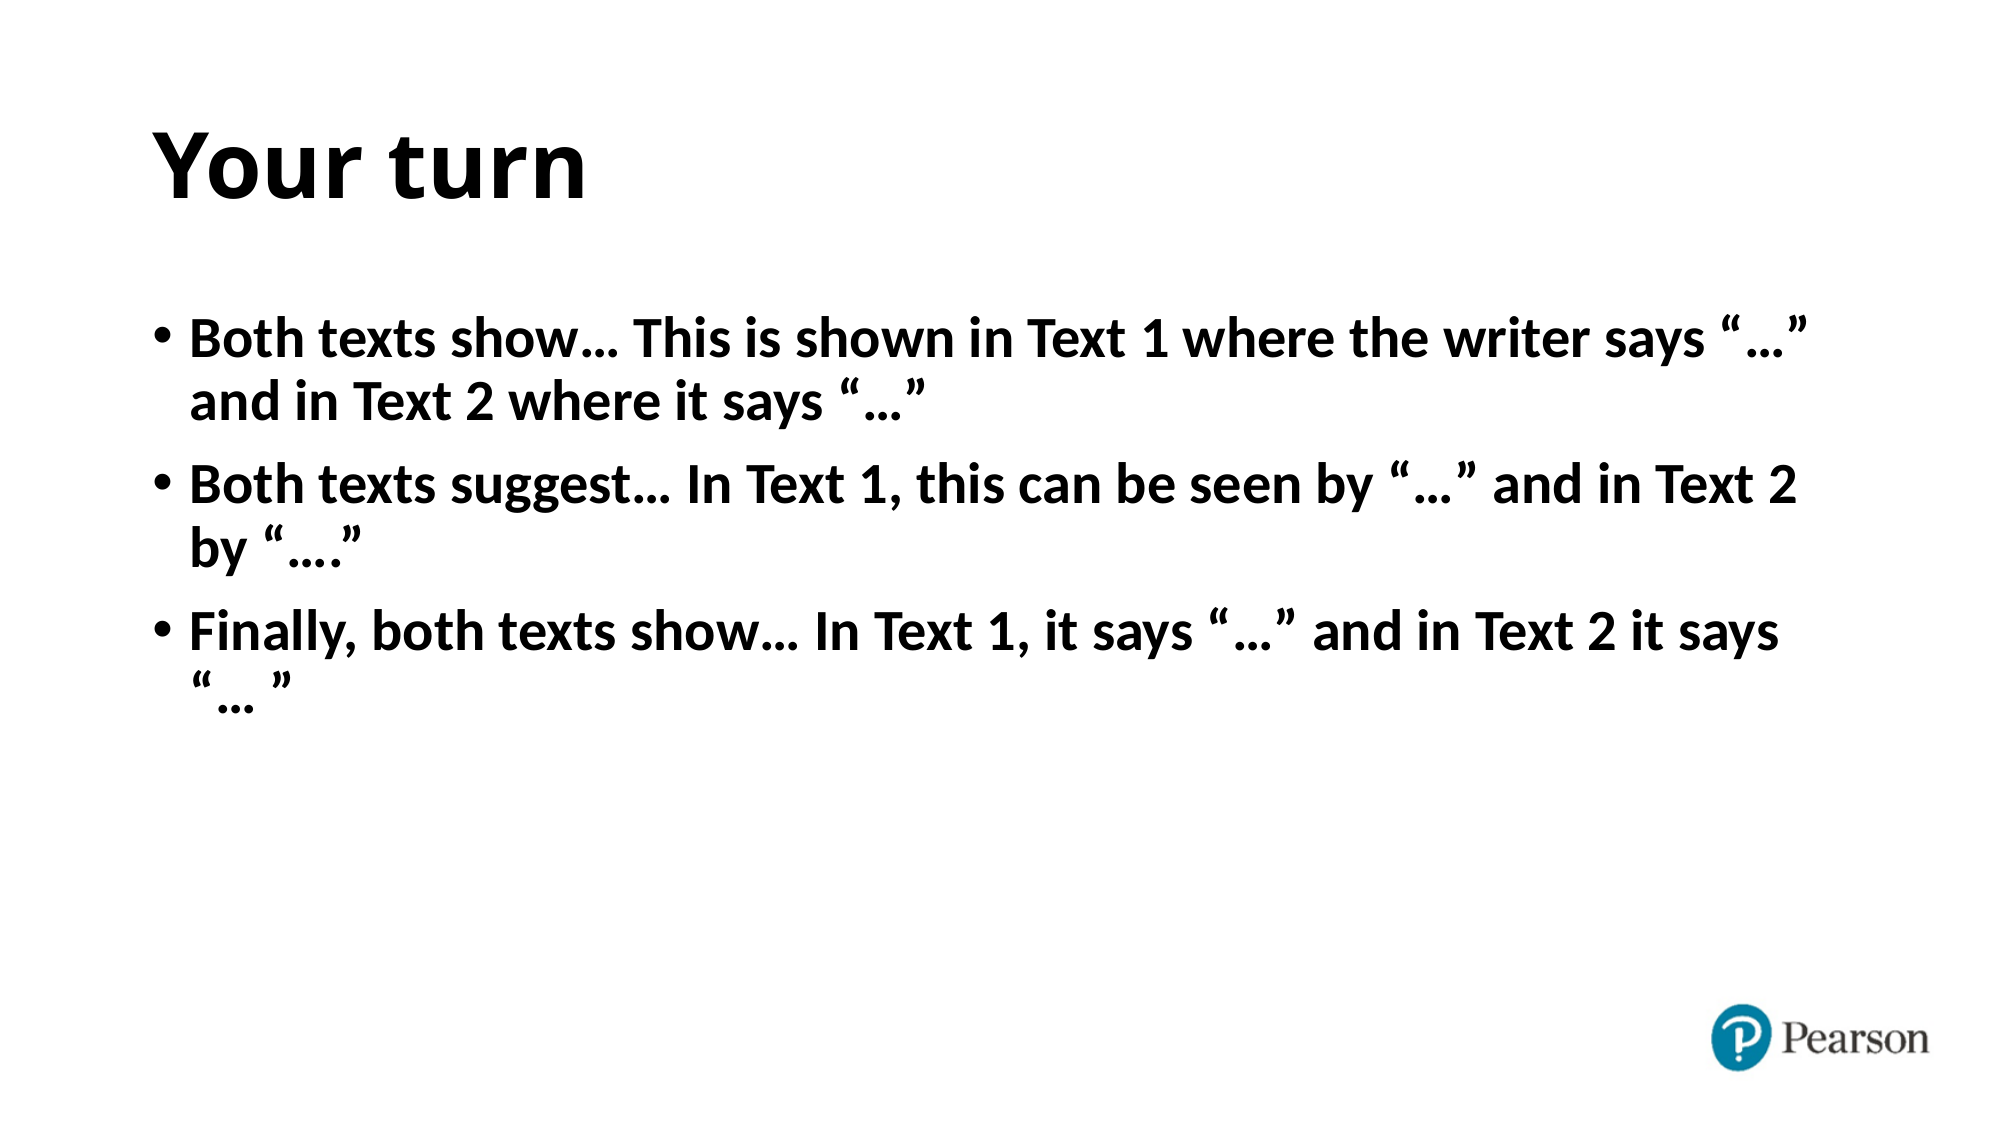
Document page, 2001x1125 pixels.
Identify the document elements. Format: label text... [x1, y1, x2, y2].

list Both texts show… This is shown in Text 1 where the writer says “…” and in Text 2 where it says “…” Both texts suggest… In Text 1, this can be seen by “…” and in Text 2 by “….” Finally, both texts show… In Text 1, it says “…” and in Text 2 it says “… ” [137, 299, 1863, 1014]
picture [1701, 989, 1940, 1082]
title Your turn [137, 59, 1863, 278]
